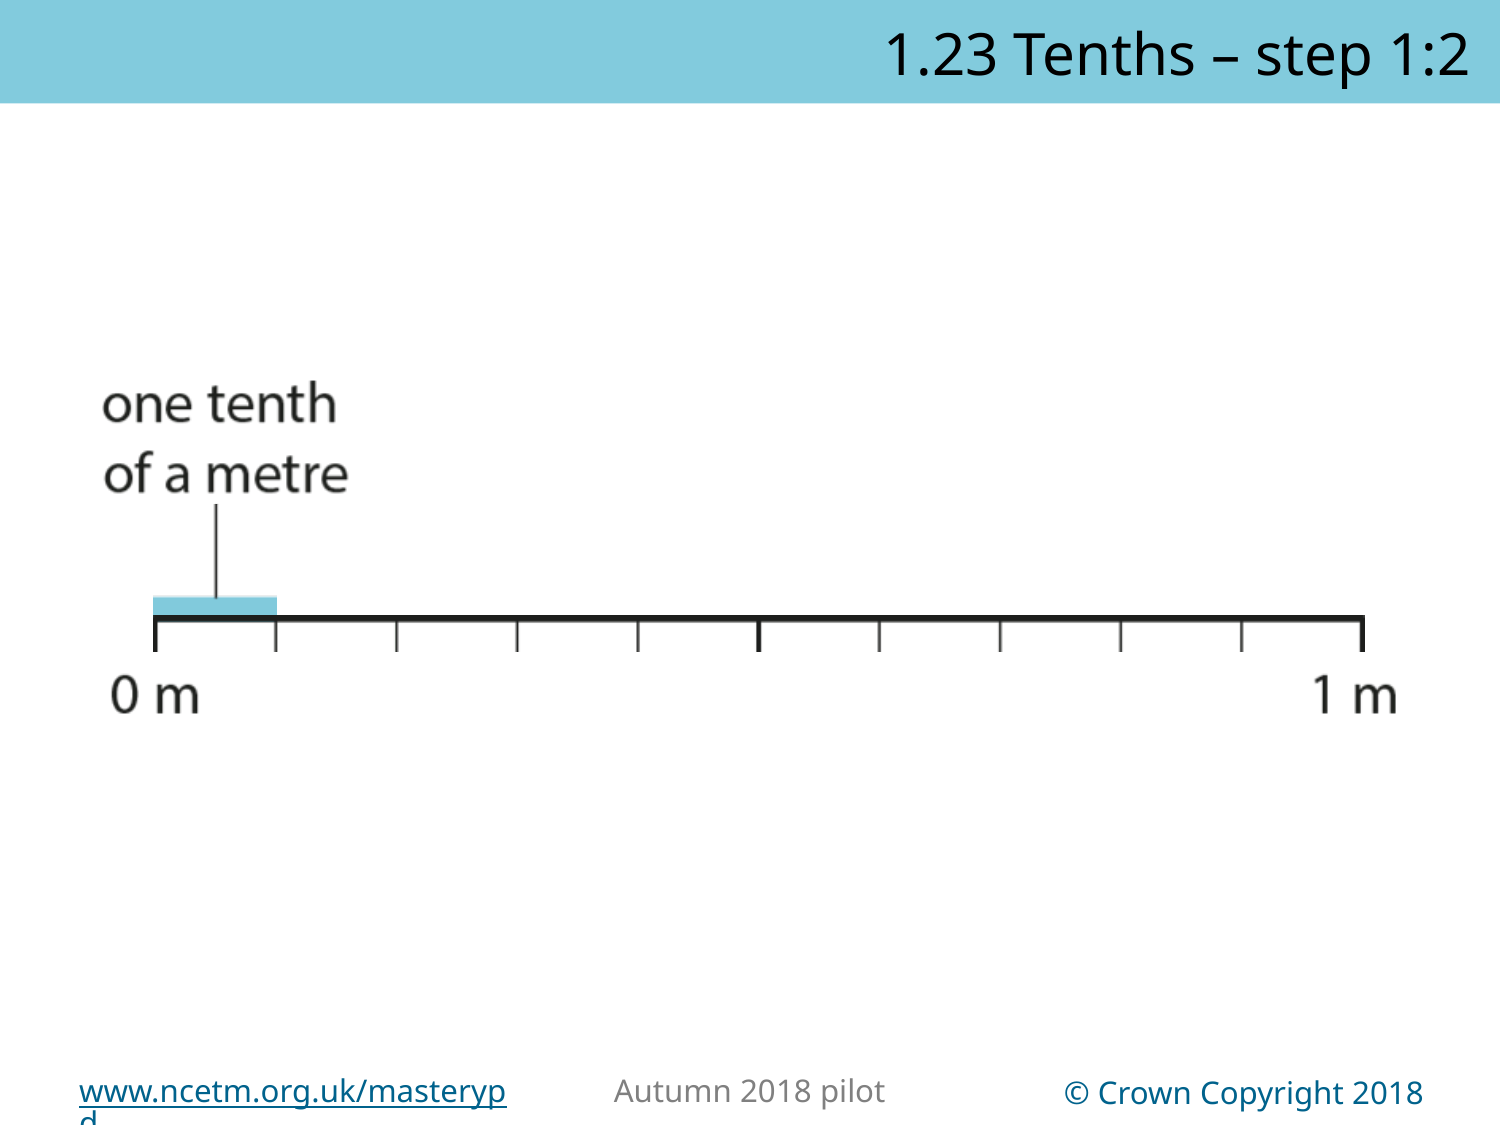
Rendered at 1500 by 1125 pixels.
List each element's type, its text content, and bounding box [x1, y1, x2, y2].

picture [101, 665, 1399, 729]
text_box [77, 372, 374, 622]
picture [153, 614, 1365, 653]
list 1.23 Tenths – step 1:2 [0, 0, 1500, 104]
